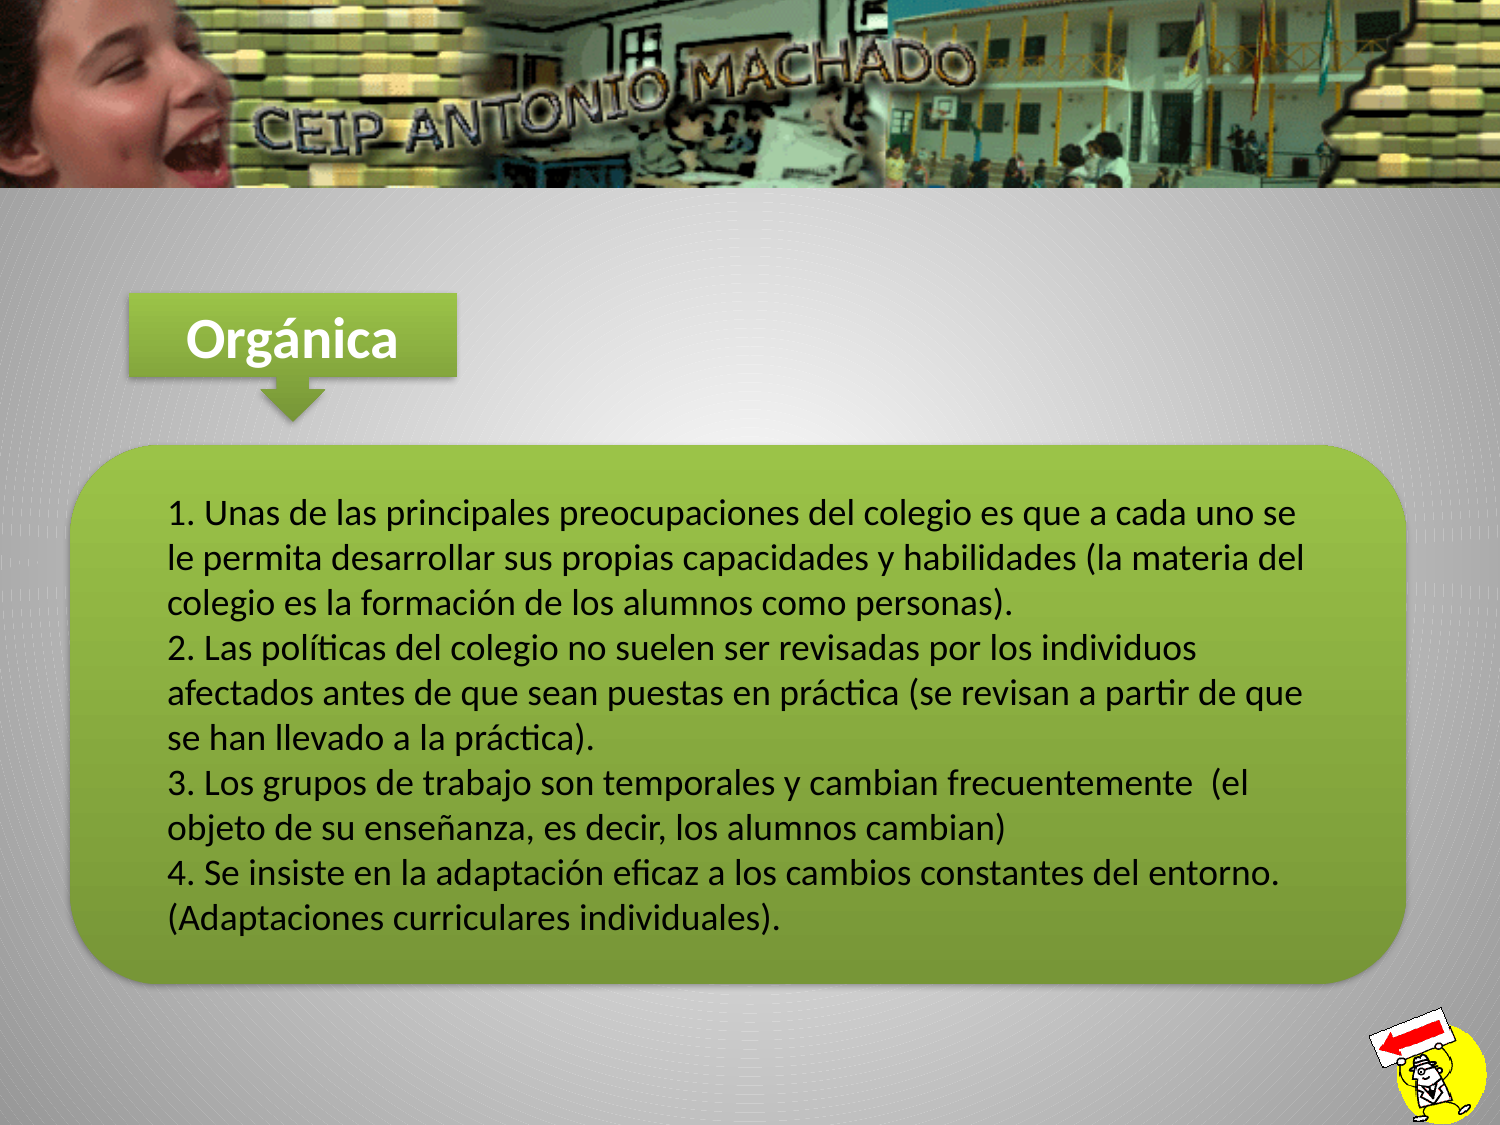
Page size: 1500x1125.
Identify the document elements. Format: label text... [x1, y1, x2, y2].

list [0, 0, 1500, 188]
text_box [70, 445, 1407, 985]
list [46, 281, 1442, 1091]
text_box 1. Unas de las principales preocupaciones del colegio es que a cada uno se le permita desarrollar sus propias capacidades y habilidades (la materia del colegio es la formación de los alumnos como personas). 2. Las políticas del colegio no suelen ser revisadas por los individuos afectados antes de que sean puestas en práctica (se revisan a partir de que se han llevado a la práctica). 3. Los grupos de trabajo son temporales y cambian frecuentemente (el objeto de su enseñanza, es decir, los alumnos cambian) 4. Se insiste en la adaptación eficaz a los cambios constantes del entorno. (Adaptaciones curriculares individuales). [152, 480, 1348, 946]
picture [1366, 1007, 1500, 1125]
text_box Orgánica [128, 292, 457, 422]
